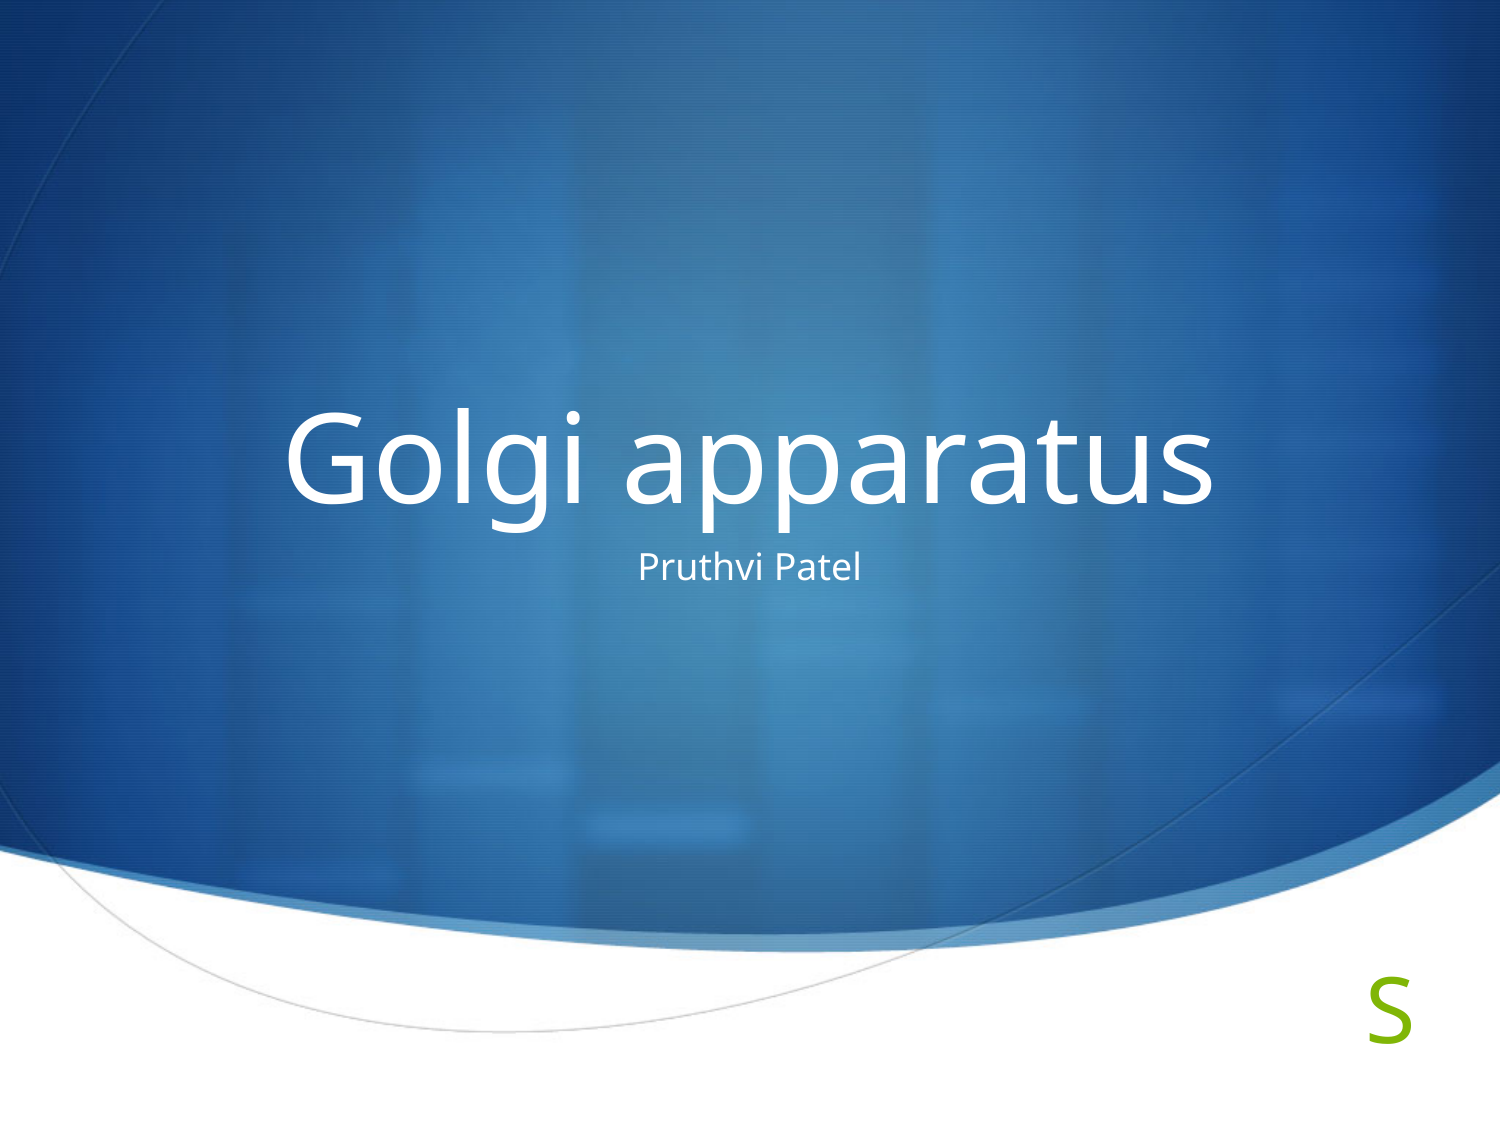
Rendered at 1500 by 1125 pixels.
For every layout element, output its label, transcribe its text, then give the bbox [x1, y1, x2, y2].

title Golgi apparatus [75, 212, 1425, 529]
picture [0, 0, 1500, 1125]
subtitle Pruthvi Patel [75, 542, 1425, 718]
